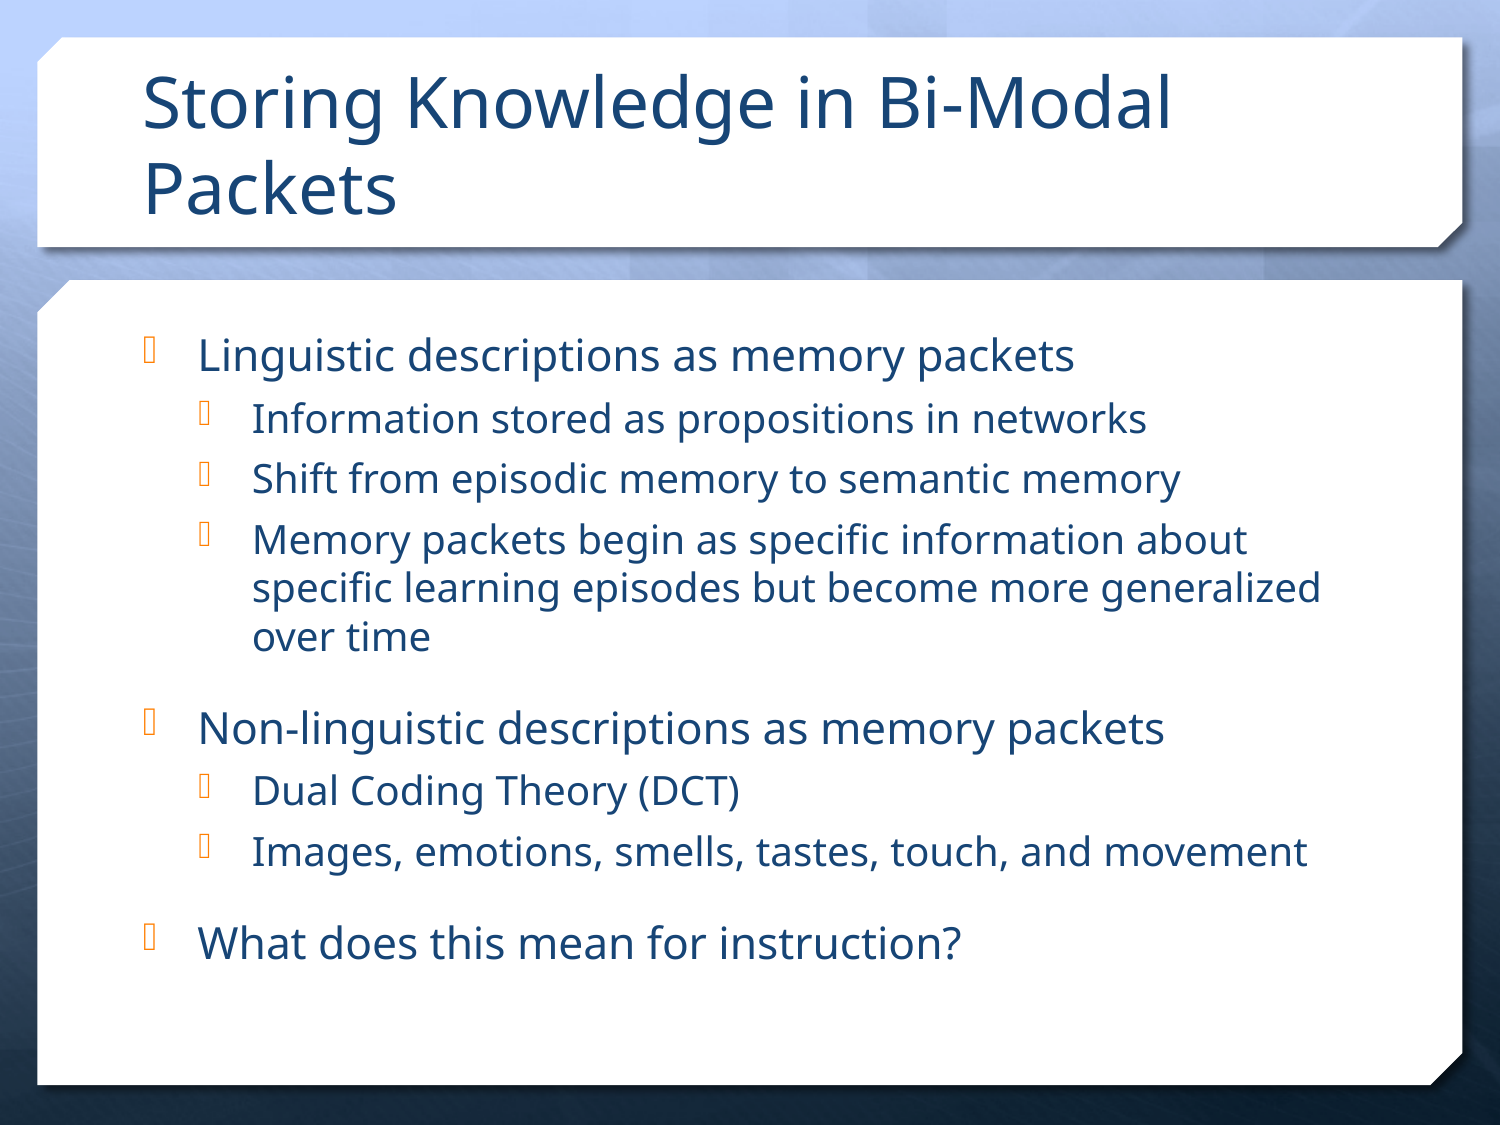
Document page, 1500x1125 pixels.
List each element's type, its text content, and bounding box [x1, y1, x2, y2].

title Storing Knowledge in Bi-Modal Packets [127, 48, 1372, 236]
list Linguistic descriptions as memory packets Information stored as propositions in networks Shift from episodic memory to semantic memory Memory packets begin as specific information about specific learning episodes but become more generalized over time Non-linguistic descriptions as memory packets Dual Coding Theory (DCT) Images, emotions, smells, tastes, touch, and movement What does this mean for instruction? [127, 319, 1372, 978]
